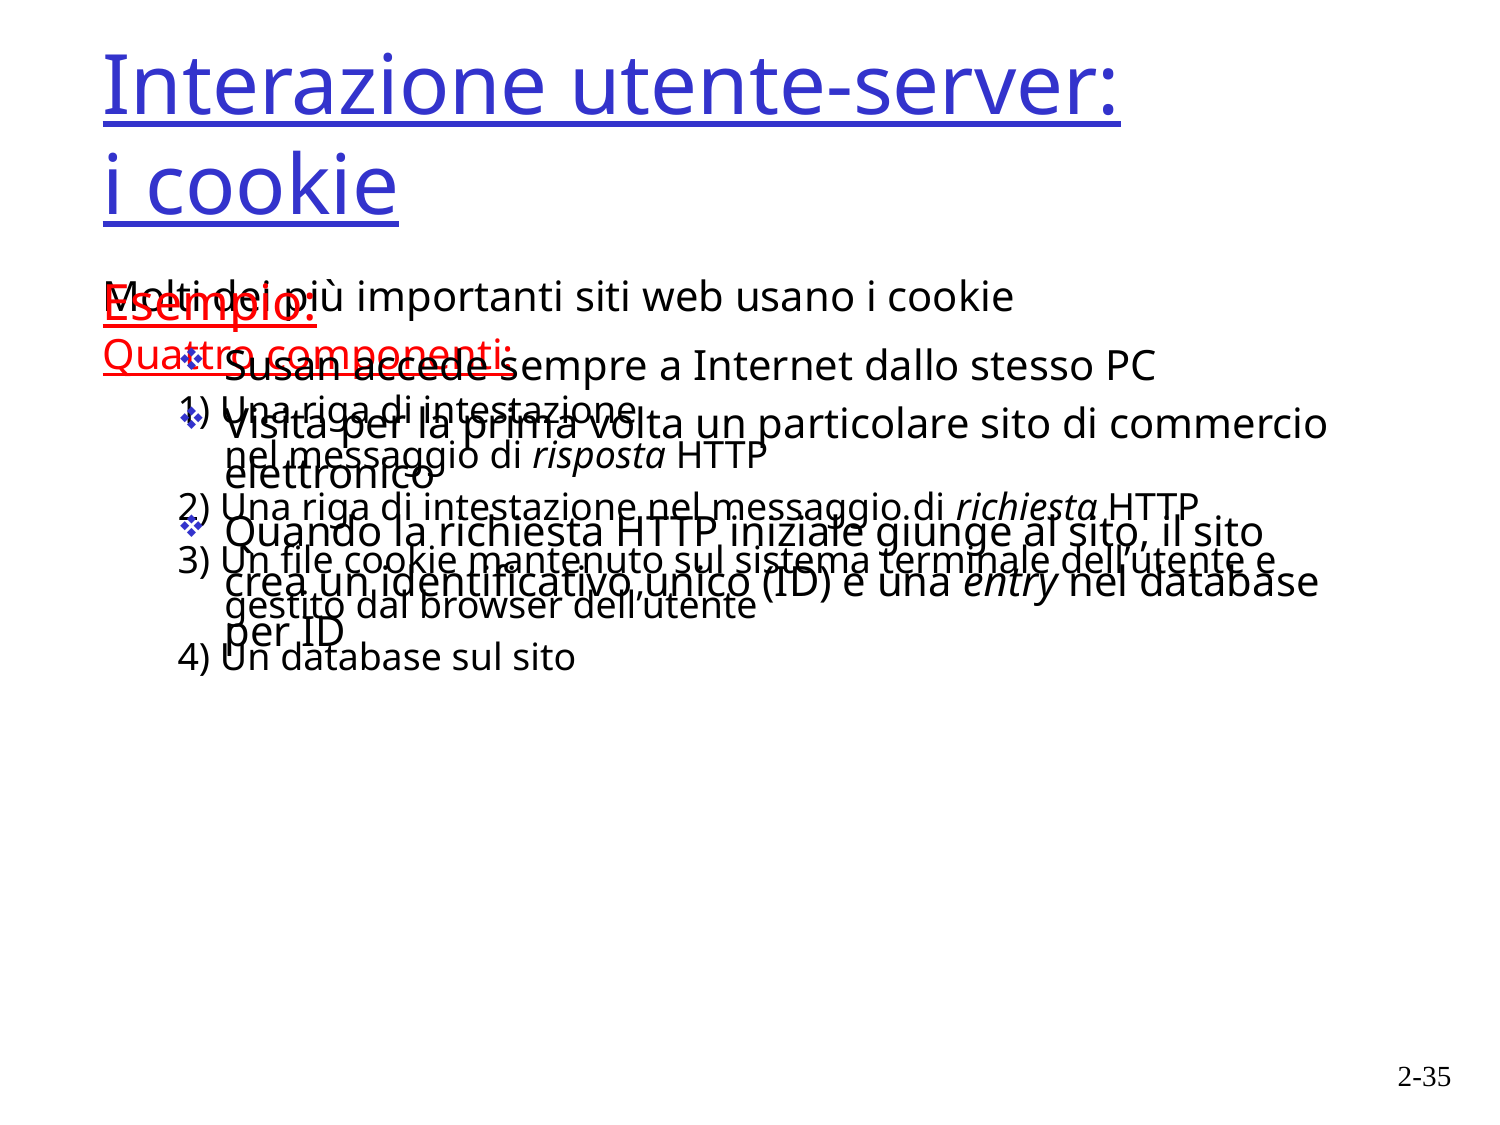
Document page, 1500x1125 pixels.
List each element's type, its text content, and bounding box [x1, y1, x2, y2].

title Interazione utente-server: i cookie [87, 37, 1363, 226]
list Esempio: Susan accede sempre a Internet dallo stesso PC Visita per la prima volta un particolare sito di commercio elettronico Quando la richiesta HTTP iniziale giunge al sito, il sito crea un identificativo unico (ID) e una entry nel database per ID [87, 262, 1363, 1026]
slide_number 2-35 [1362, 1049, 1467, 1125]
